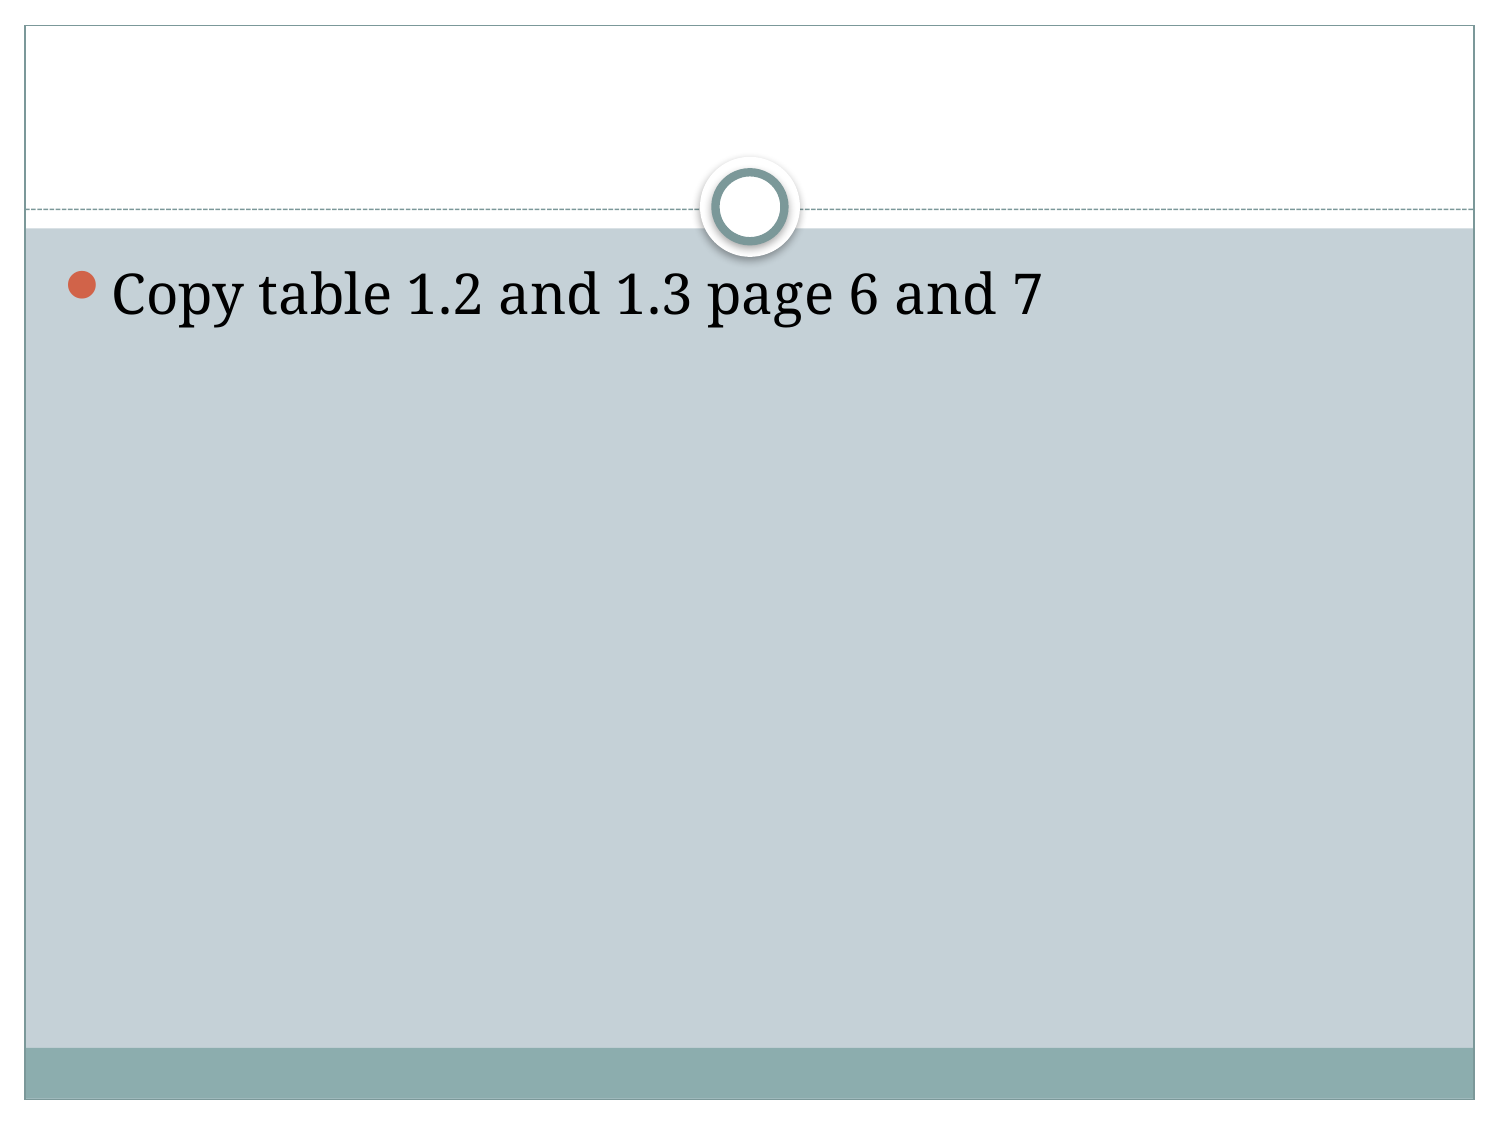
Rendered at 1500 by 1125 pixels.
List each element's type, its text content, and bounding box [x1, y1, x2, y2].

list Copy table 1.2 and 1.3 page 6 and 7 [49, 250, 1445, 1001]
